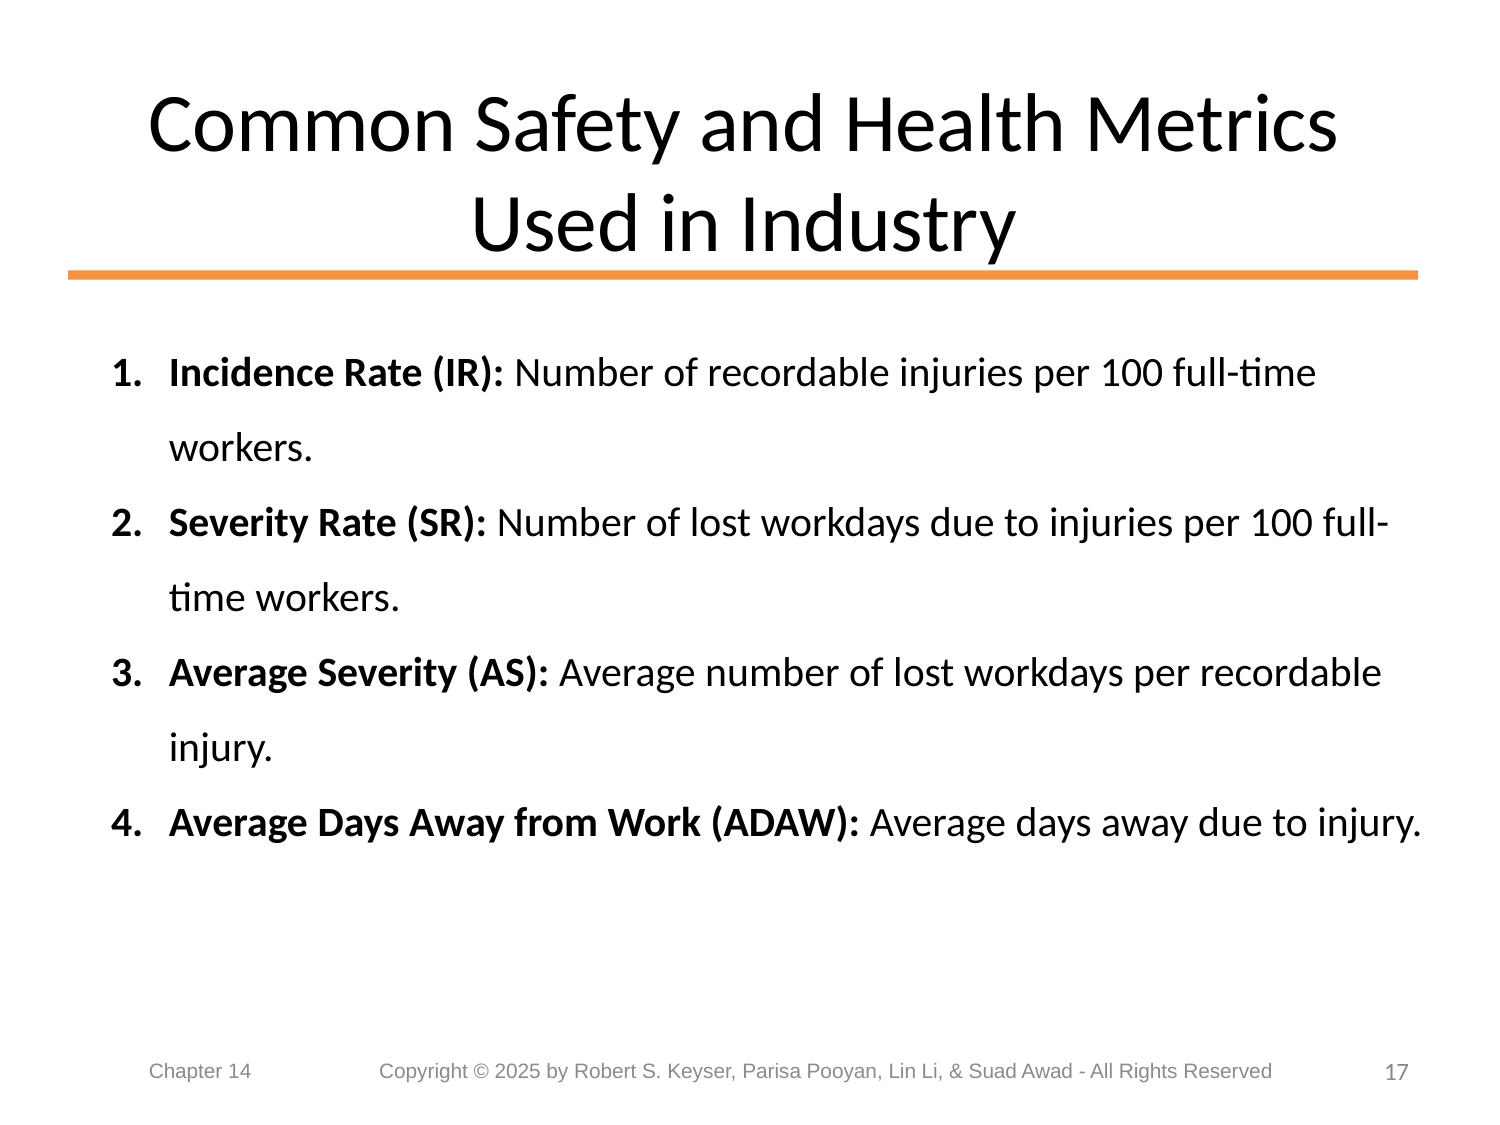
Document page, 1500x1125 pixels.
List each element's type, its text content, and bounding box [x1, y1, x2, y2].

title Common Safety and Health Metrics Used in Industry [68, 66, 1418, 269]
text_box Chapter 14 Copyright © 2025 by Robert S. Keyser, Parisa Pooyan, Lin Li, & Suad Awad - All Rights Reserved [87, 1057, 1334, 1083]
text_box 17 [1377, 1054, 1419, 1086]
text_box Incidence Rate (IR): Number of recordable injuries per 100 full-time workers. Severity Rate (SR): Number of lost workdays due to injuries per 100 full-time workers. Average Severity (AS): Average number of lost workdays per recordable injury. Average Days Away from Work (ADAW): Average days away due to injury. [58, 312, 1438, 853]
